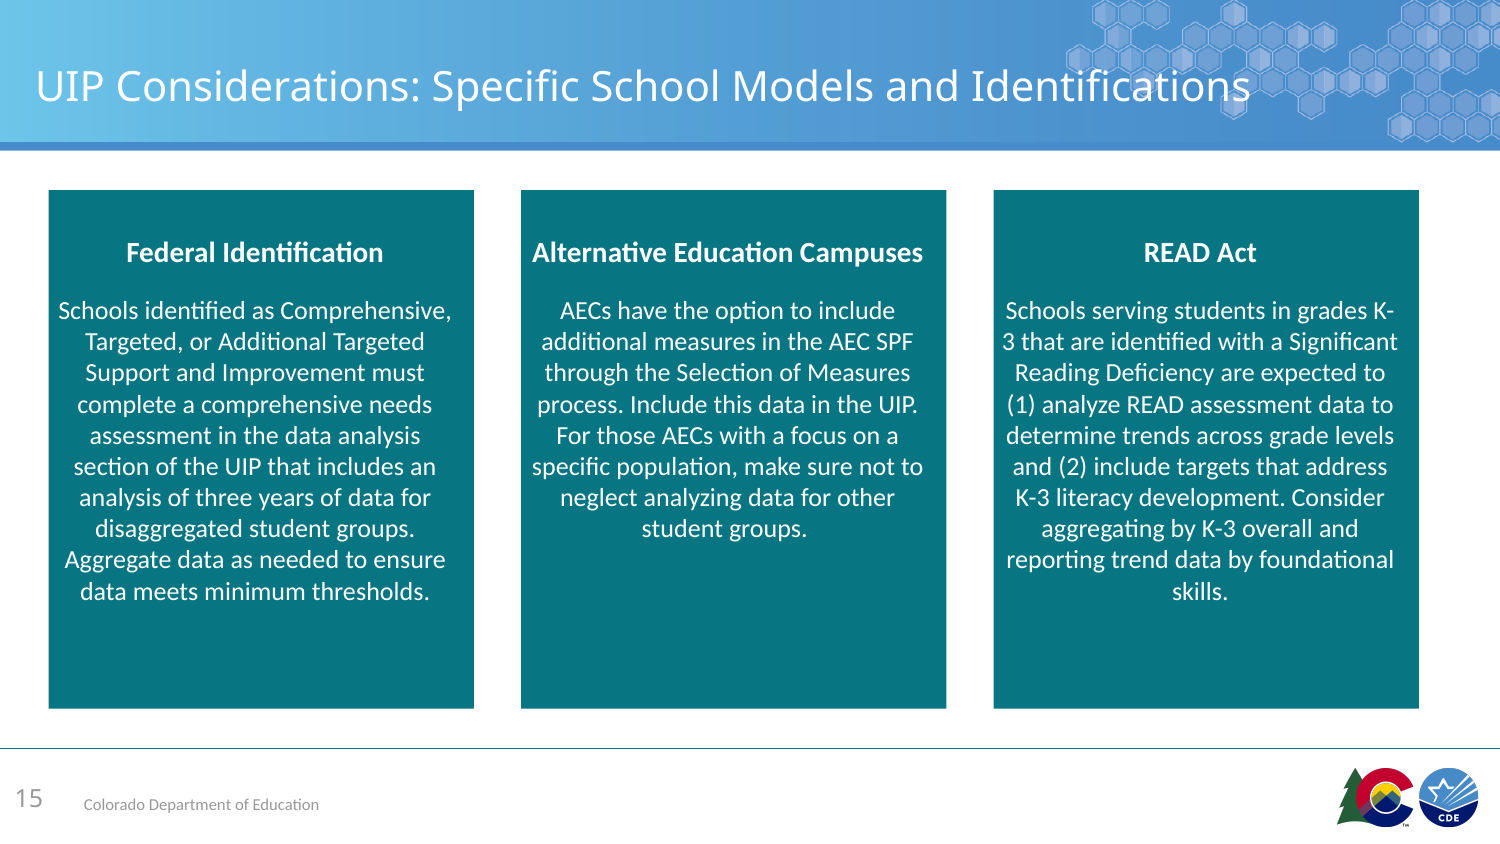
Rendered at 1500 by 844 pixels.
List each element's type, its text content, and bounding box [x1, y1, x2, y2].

picture [0, 0, 1500, 151]
subtitle Alternative Education Campuses AECs have the option to include additional measures in the AEC SPF through the Selection of Measures process. Include this data in the UIP. For those AECs with a focus on a specific population, make sure not to neglect analyzing data for other student groups. [529, 228, 927, 637]
picture [1336, 767, 1479, 828]
subtitle READ Act Schools serving students in grades K-3 that are identified with a Significant Reading Deficiency are expected to (1) analyze READ assessment data to determine trends across grade levels and (2) include targets that address K-3 literacy development. Consider aggregating by K-3 overall and reporting trend data by foundational skills. [1001, 228, 1400, 660]
title UIP Considerations: Specific School Models and Identifications [34, 37, 1433, 132]
slide_number 15 [14, 767, 105, 832]
subtitle Federal Identification Schools identified as Comprehensive, Targeted, or Additional Targeted Support and Improvement must complete a comprehensive needs assessment in the data analysis section of the UIP that includes an analysis of three years of data for disaggregated student groups. Aggregate data as needed to ensure data meets minimum thresholds. [56, 228, 454, 637]
